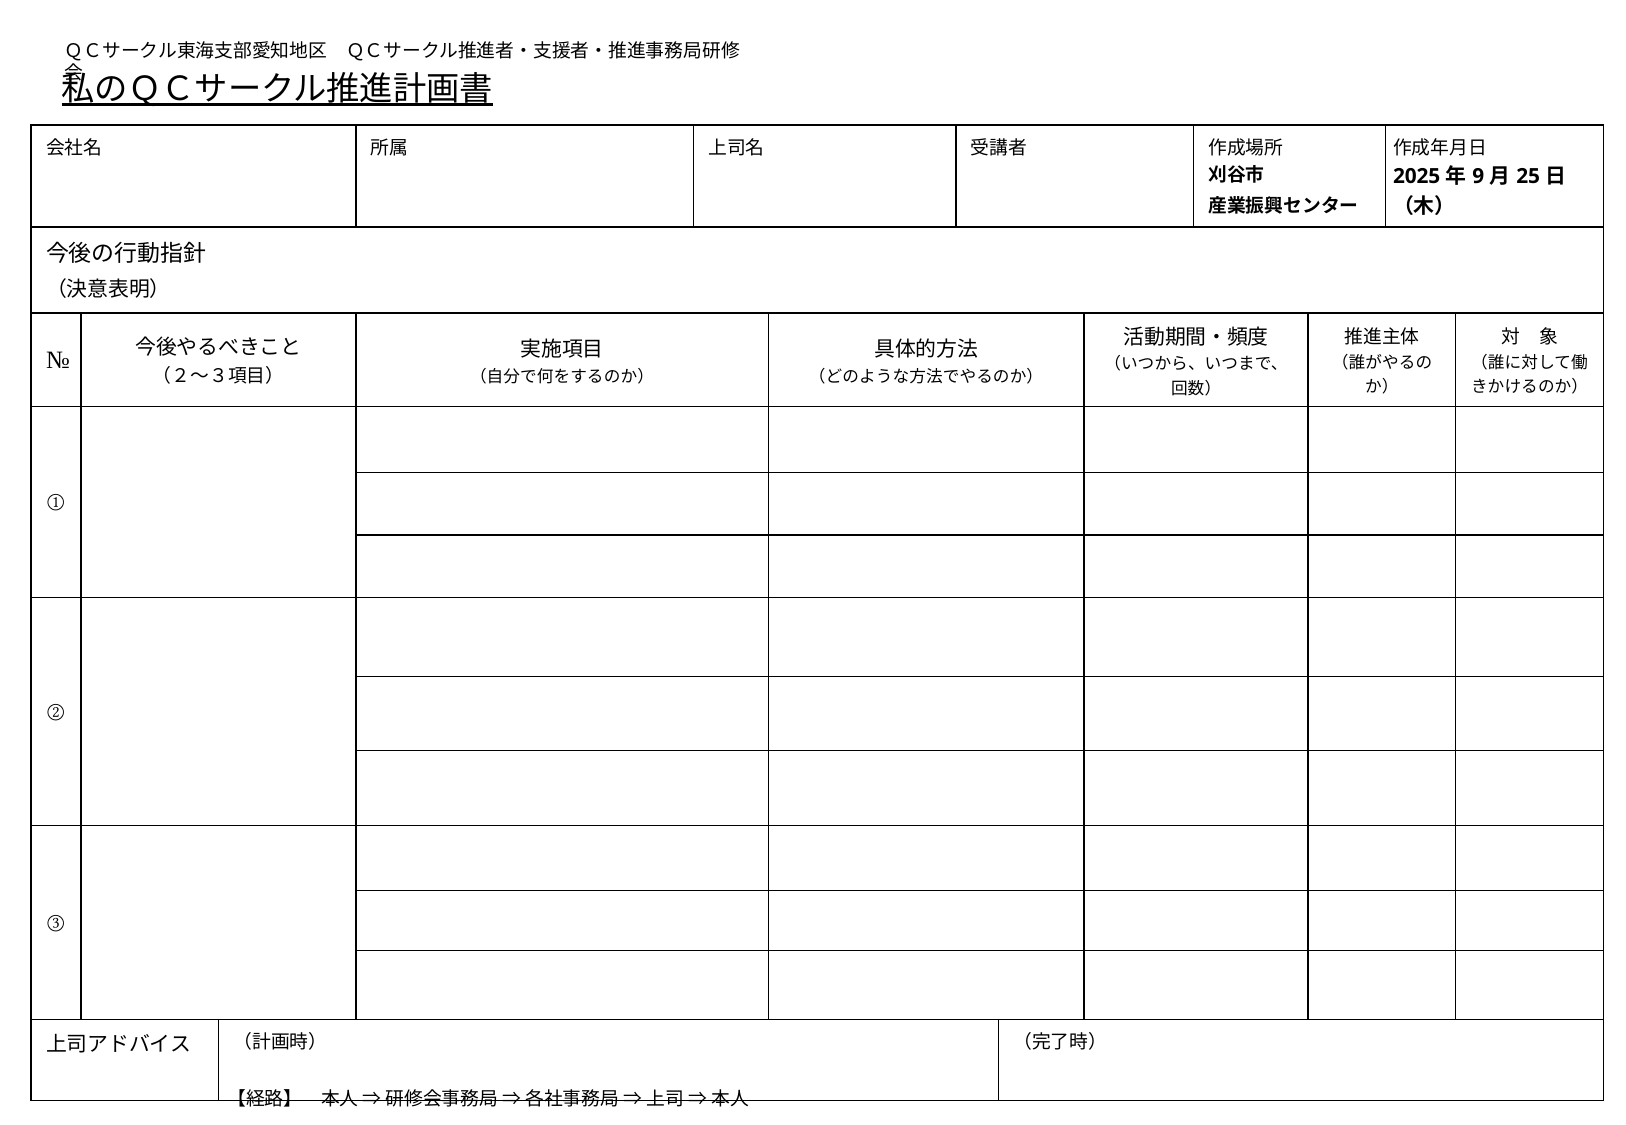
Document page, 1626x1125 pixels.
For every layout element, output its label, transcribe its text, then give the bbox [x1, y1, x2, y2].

table_cell № [32, 314, 80, 406]
table_cell [1085, 891, 1307, 950]
table_cell [1309, 891, 1455, 950]
table_cell [357, 677, 768, 750]
table_cell [357, 536, 768, 597]
table_cell [769, 536, 1083, 597]
table_cell [1085, 407, 1307, 472]
table_cell [1309, 598, 1455, 676]
table_cell [1456, 598, 1603, 676]
table_cell [769, 598, 1083, 676]
text_box ＱＣサークル東海支部愛知地区 ＱＣサークル推進者・支援者・推進事務局研修会 [49, 31, 771, 91]
table_header 作成場所 刈谷市 産業振興センター [1194, 126, 1385, 226]
table_cell 具体的方法 （どのような方法でやるのか） [769, 314, 1083, 406]
table_cell [1456, 677, 1603, 750]
table_cell [1085, 677, 1307, 750]
table_cell [1085, 751, 1307, 825]
table_cell ③ [32, 826, 80, 1019]
table_cell [1456, 951, 1603, 1019]
table_cell 上司アドバイス [32, 1020, 218, 1100]
table_cell [82, 407, 355, 597]
table_cell [357, 473, 768, 534]
table_cell [769, 951, 1083, 1019]
table_cell [1309, 473, 1455, 534]
table_cell [1309, 677, 1455, 750]
table_cell [357, 407, 768, 472]
table_cell [769, 407, 1083, 472]
table_cell [1085, 951, 1307, 1019]
table_cell （計画時） [219, 1020, 998, 1100]
table_cell 今後やるべきこと （２～３項目） [82, 314, 355, 406]
table_header 会社名 [32, 126, 355, 226]
table_cell [82, 826, 355, 1019]
table_cell 今後の行動指針 （決意表明） [32, 228, 1603, 312]
table_cell [1456, 891, 1603, 950]
table_cell [1085, 473, 1307, 534]
table_header 所属 [357, 126, 693, 226]
table_cell [1309, 407, 1455, 472]
table_cell [1085, 598, 1307, 676]
table_header 受講者 [957, 126, 1193, 226]
table_header 上司名 [694, 126, 955, 226]
table_cell ① [32, 407, 80, 597]
table_cell [357, 891, 768, 950]
title 私のＱＣサークル推進計画書 [46, 50, 968, 124]
table_cell [1309, 826, 1455, 890]
table_cell [769, 826, 1083, 890]
table_cell [357, 826, 768, 890]
table_cell [769, 473, 1083, 534]
table_cell [1456, 751, 1603, 825]
table_cell [357, 951, 768, 1019]
table_cell 対 象 （誰に対して働きかけるのか） [1456, 314, 1603, 406]
table_cell [769, 751, 1083, 825]
table_cell 実施項目 （自分で何をするのか） [357, 314, 768, 406]
table_cell [769, 891, 1083, 950]
text_box 【経路】 本人 ⇒ 研修会事務局 ⇒ 各社事務局 ⇒ 上司 ⇒ 本人 [212, 1079, 988, 1117]
table_cell （完了時） [999, 1020, 1603, 1100]
table_cell [1456, 407, 1603, 472]
table_cell 活動期間・頻度 （いつから、いつまで、回数） [1085, 314, 1307, 406]
table_cell [357, 598, 768, 676]
table_cell [1309, 951, 1455, 1019]
table_cell [1456, 536, 1603, 597]
table_cell [1309, 751, 1455, 825]
table_cell [1085, 826, 1307, 890]
table_cell [82, 598, 355, 825]
table_cell 推進主体 （誰がやるのか） [1309, 314, 1455, 406]
table_cell [357, 751, 768, 825]
table_header 作成年月日 2025年9月25日（木） [1386, 126, 1603, 226]
table_cell [769, 677, 1083, 750]
table_cell [1309, 536, 1455, 597]
table_cell [1456, 826, 1603, 890]
table_cell [1456, 473, 1603, 534]
table_cell ② [32, 598, 80, 825]
table_cell [1085, 536, 1307, 597]
